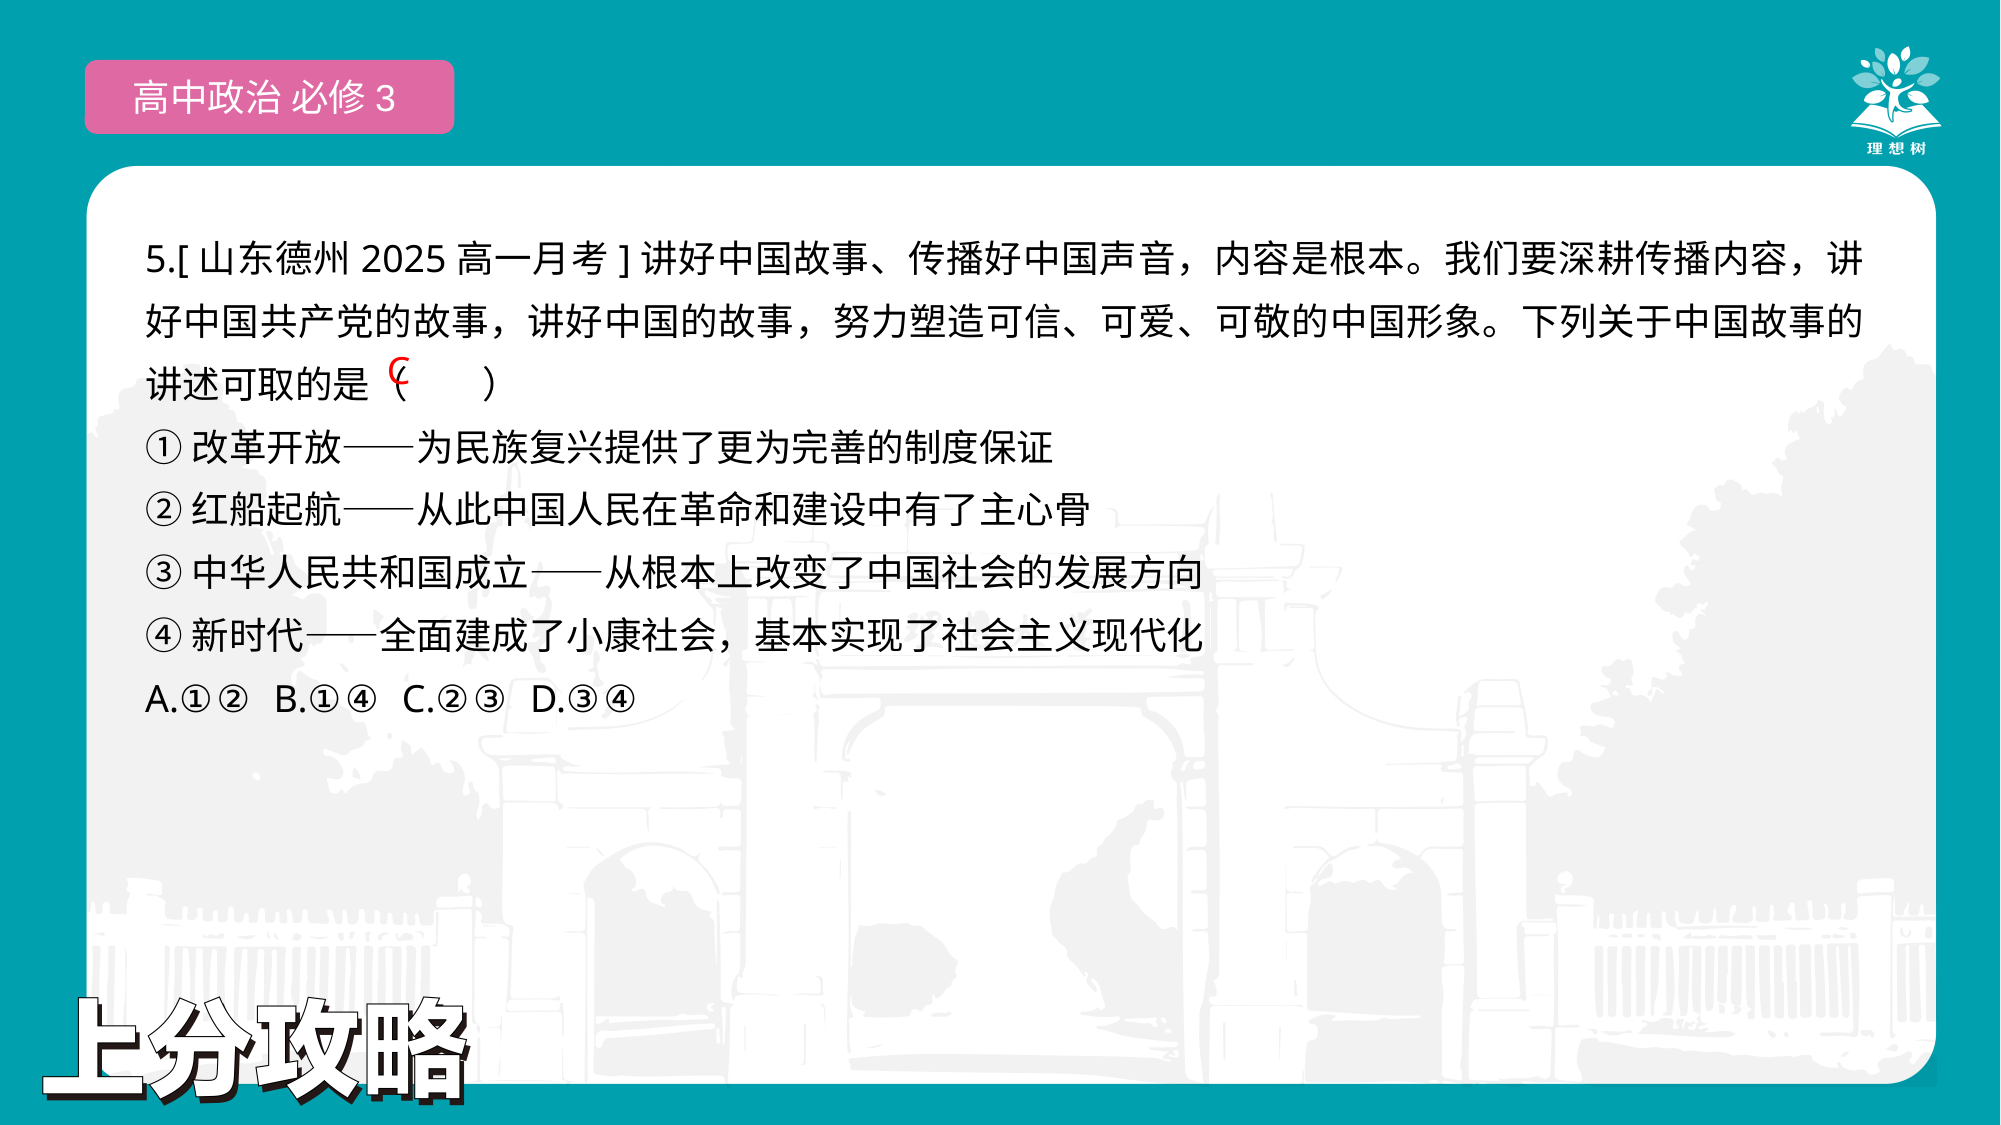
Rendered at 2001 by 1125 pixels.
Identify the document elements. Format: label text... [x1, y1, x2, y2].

text_box 高中政治 必修3 [83, 58, 456, 135]
picture [0, 0, 2001, 1125]
text_box 5.[山东德州2025高一月考]讲好中国故事、传播好中国声音，内容是根本。我们要深耕传播内容，讲好中国共产党的故事，讲好中国的故事，努力塑造可信、可爱、可敬的中国形象。下列关于中国故事的讲述可取的是（ ） ①改革开放——为民族复兴提供了更为完善的制度保证 ②红船起航——从此中国人民在革命和建设中有了主心骨 ③中华人民共和国成立——从根本上改变了中国社会的发展方向 ④新时代——全面建成了小康社会，基本实现了社会主义现代化 A.①② B.①④ C.②③ D.③④ [130, 209, 1880, 728]
text_box C [362, 317, 479, 400]
